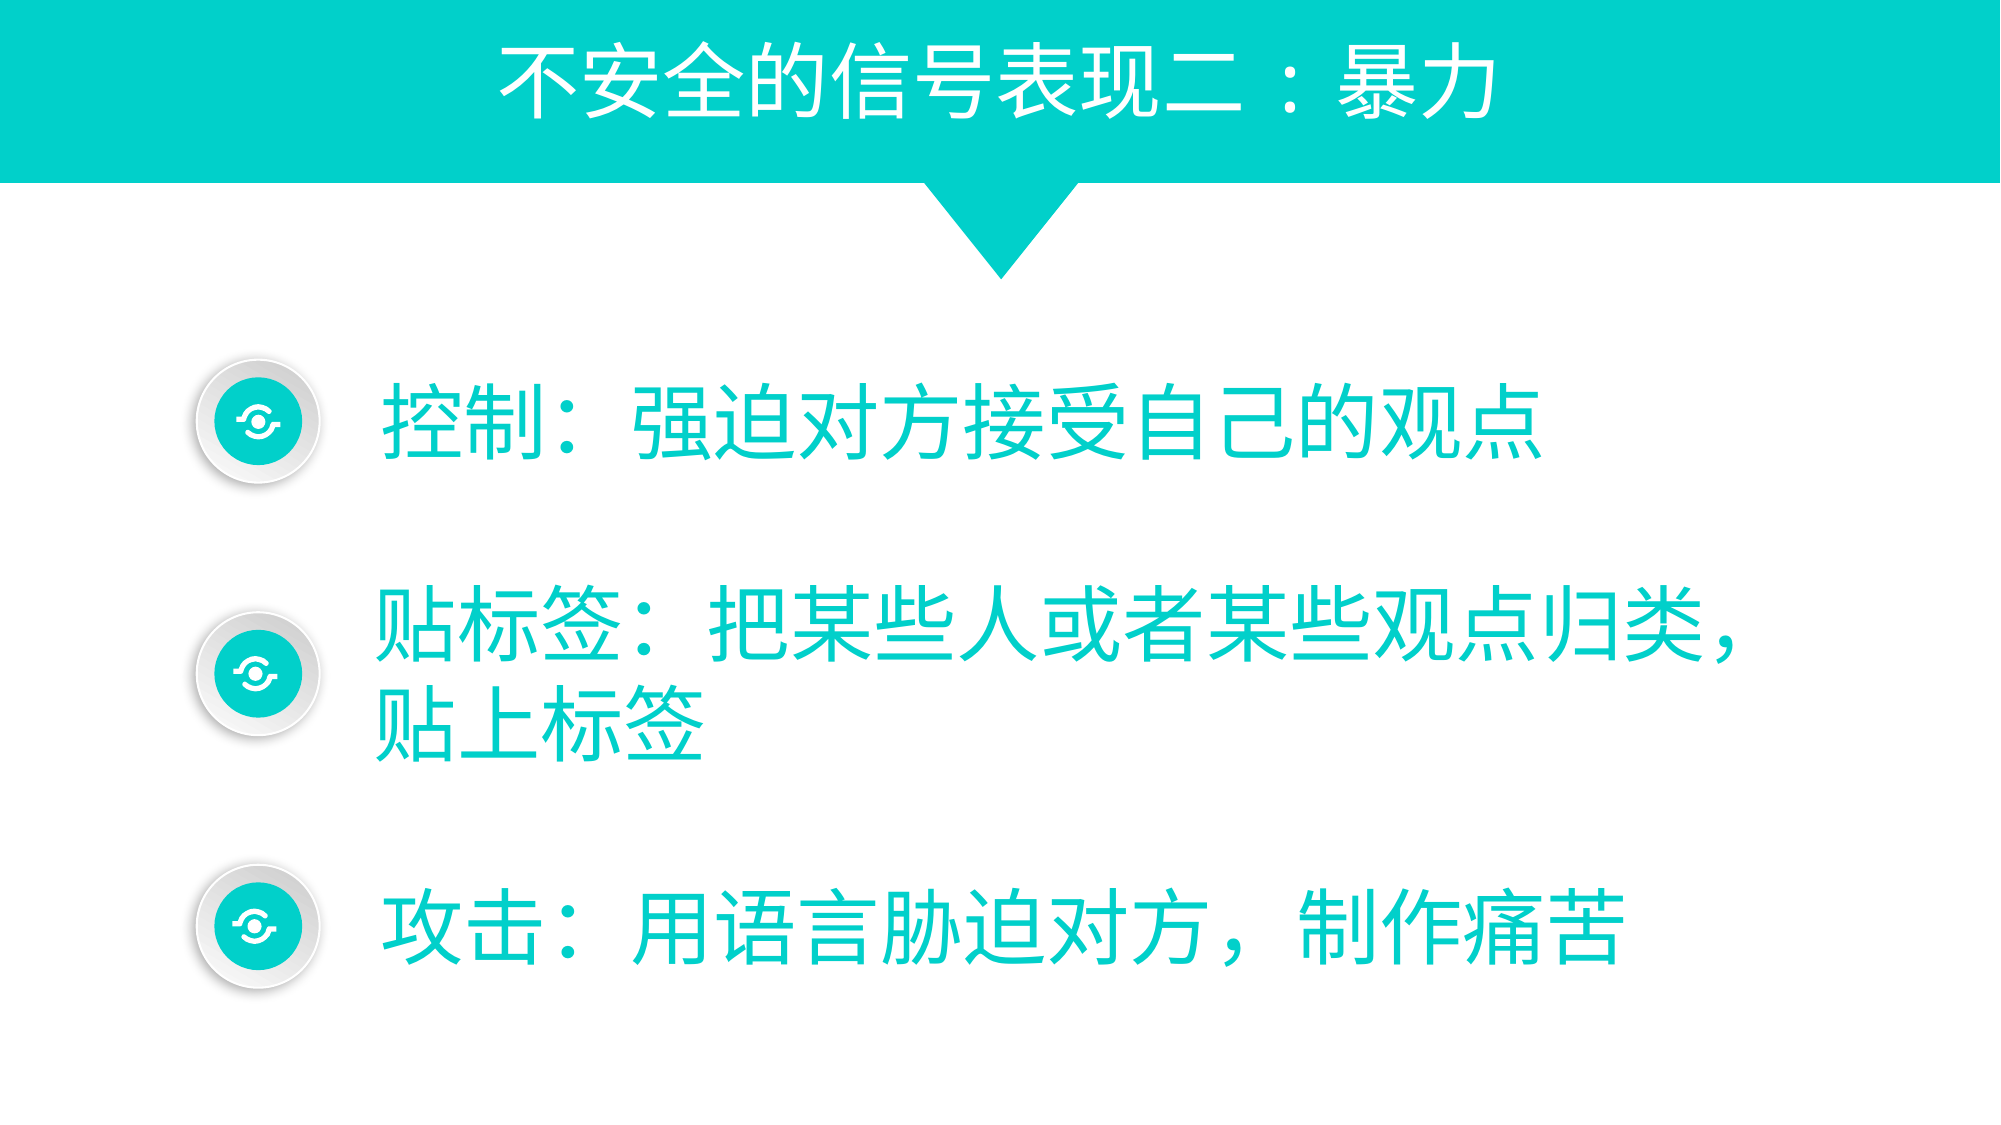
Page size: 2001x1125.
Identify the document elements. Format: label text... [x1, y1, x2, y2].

text_box 攻击：用语言胁迫对方，制作痛苦 [366, 868, 1645, 983]
text_box [232, 908, 268, 927]
text_box [194, 862, 322, 990]
text_box [245, 421, 281, 440]
text_box [212, 880, 305, 973]
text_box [0, 0, 2000, 280]
text_box 贴标签：把某些人或者某些观点归类，贴上标签 [359, 565, 1800, 780]
text_box [251, 414, 266, 429]
text_box [233, 656, 269, 674]
text_box [236, 404, 272, 422]
text_box [194, 357, 322, 485]
text_box [194, 610, 322, 738]
text_box 控制：强迫对方接受自己的观点 [365, 363, 1561, 478]
text_box [247, 919, 262, 934]
text_box [241, 926, 277, 944]
text_box [248, 666, 263, 681]
text_box [242, 673, 278, 692]
text_box [212, 375, 305, 468]
text_box [212, 627, 305, 720]
